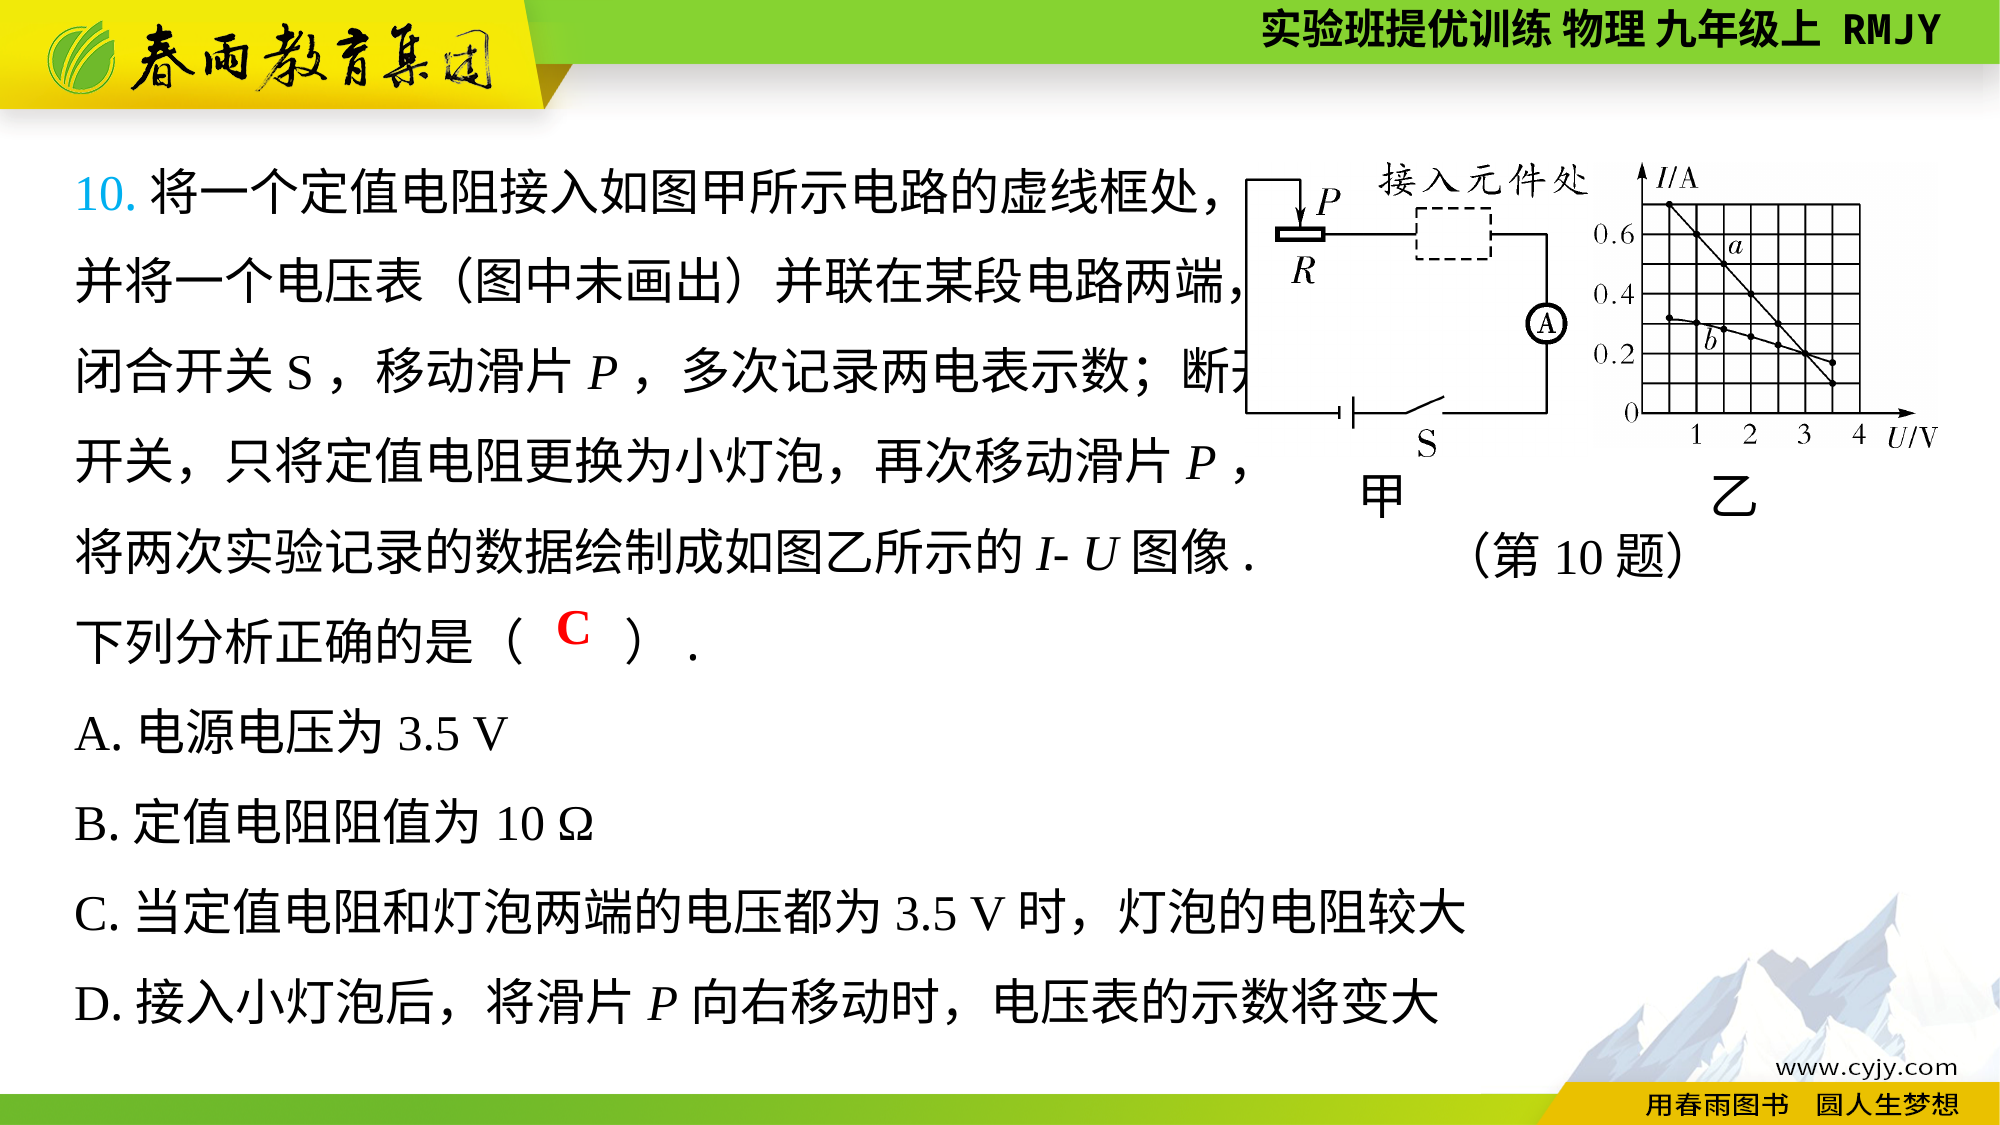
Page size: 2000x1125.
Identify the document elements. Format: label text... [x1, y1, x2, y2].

list 10.将一个定值电阻接入如图甲所示电路的虚线框处， 并将一个电压表（图中未画出）并联在某段电路两端， 闭合开关S，移动滑片P，多次记录两电表示数；断开 开关，只将定值电阻更换为小灯泡，再次移动滑片P， 将两次实验记录的数据绘制成如图乙所示的I- U图像. 下列分析正确的是（ ）. A.电源电压为3.5 V B.定值电阻阻值为10 Ω C.当定值电阻和灯泡两端的电压都为3.5 V时，灯泡的电阻较大 D.接入小灯泡后，将滑片P向右移动时，电压表的示数将变大 [59, 122, 1944, 1047]
picture [0, 0, 2000, 1125]
text_box 甲 乙 （第10题） [1342, 456, 1815, 592]
text_box C [541, 587, 607, 663]
